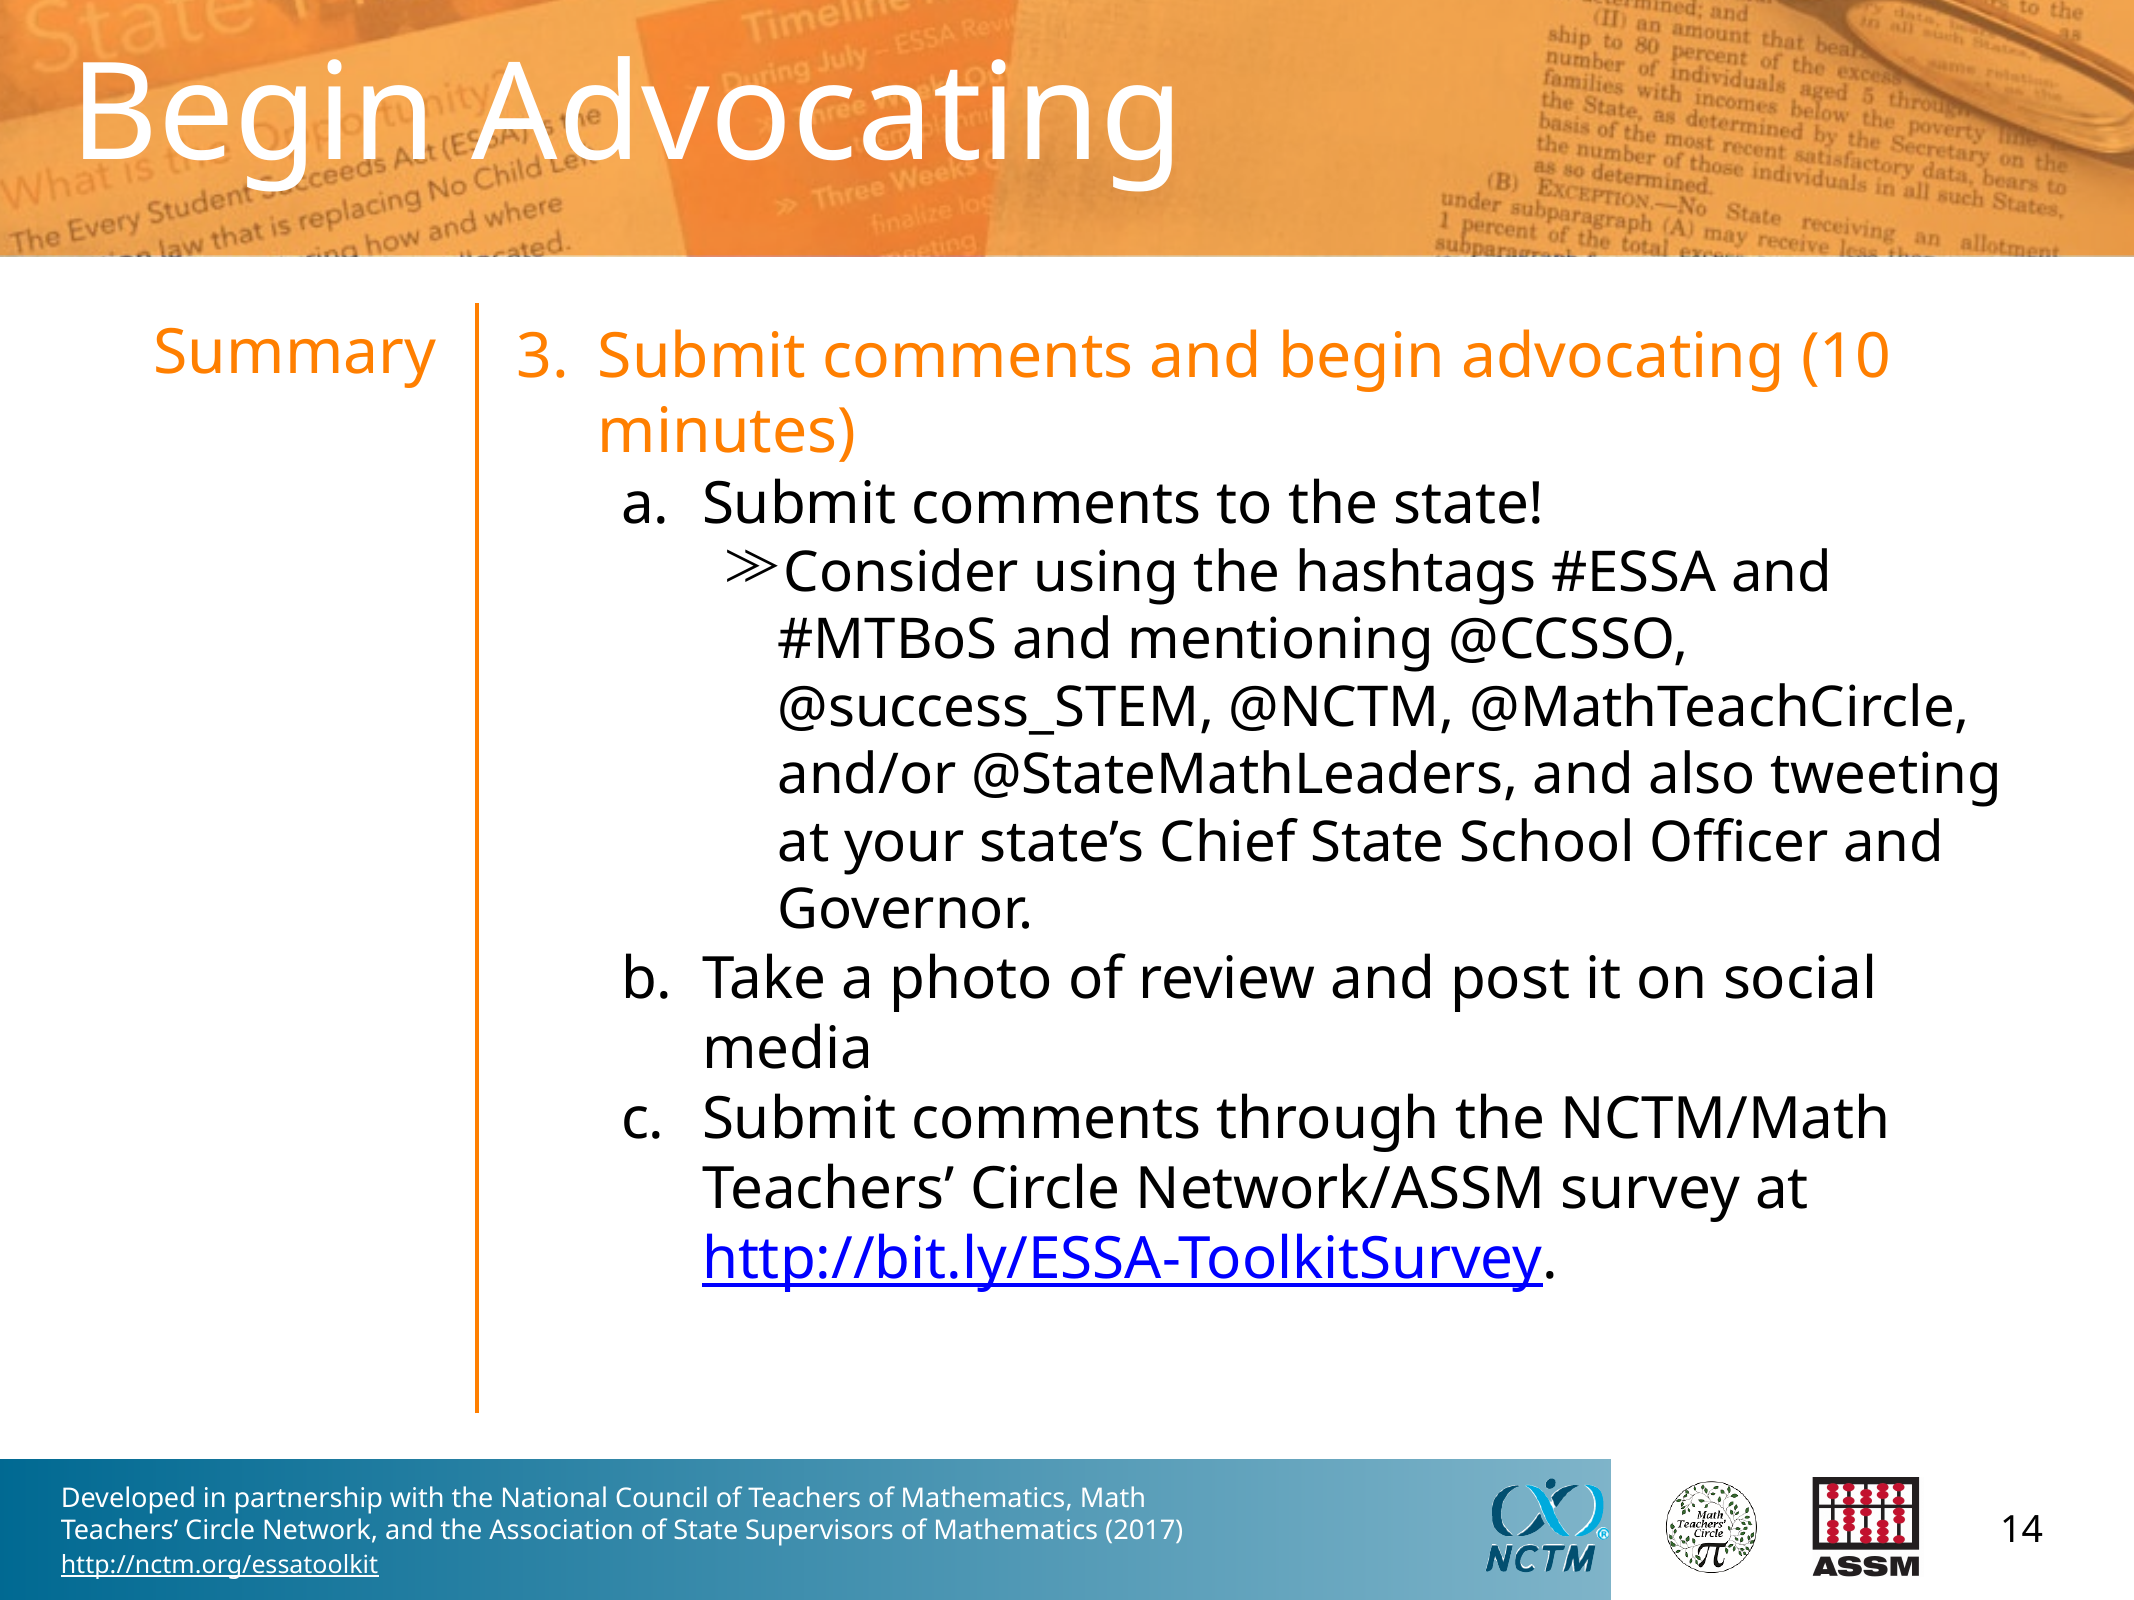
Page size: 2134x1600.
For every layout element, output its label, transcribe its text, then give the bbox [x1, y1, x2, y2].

text_box Summary [31, 302, 445, 877]
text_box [1485, 1477, 1925, 1577]
slide_number 14 [1969, 1495, 2075, 1560]
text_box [0, 0, 2134, 257]
text_box Submit comments and begin advocating (10 minutes) Submit comments to the state! Consider using the hashtags #ESSA and #MTBoS and mentioning @CCSSO, @success_STEM, @NCTM, @MathTeachCircle, and/or @StateMathLeaders, and also tweeting at your state’s Chief State School Officer and Governor. Take a photo of review and post it on social media Submit comments through the NCTM/Math Teachers’ Circle Network/ASSM survey at http://bit.ly/ESSA-ToolkitSurvey. [508, 307, 2068, 1418]
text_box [0, 1459, 1612, 1600]
